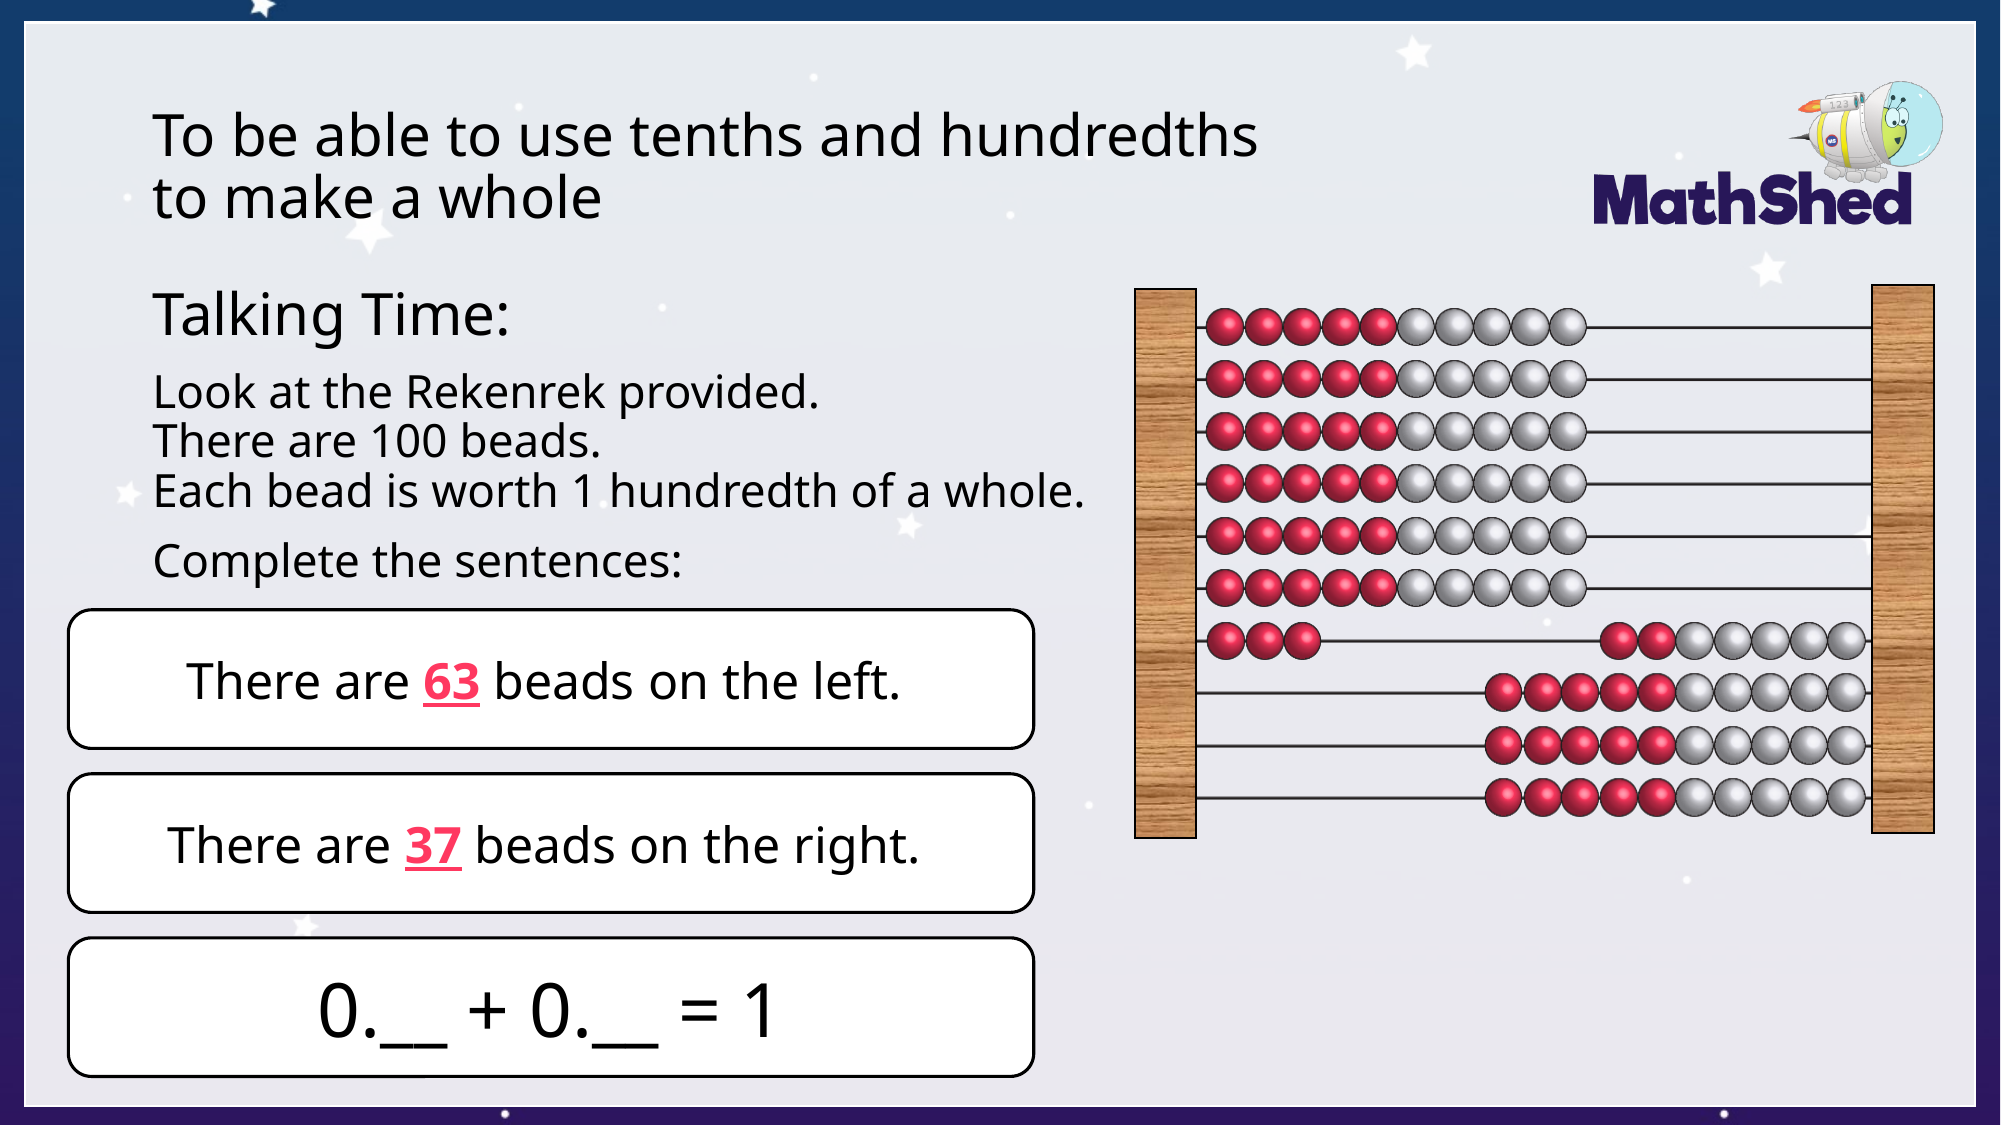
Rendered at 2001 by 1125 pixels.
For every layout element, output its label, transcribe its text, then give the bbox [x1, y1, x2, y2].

title To be able to use tenths and hundredths to make a whole [137, 59, 1578, 278]
text_box There are 37 beads on the right. [67, 772, 1035, 914]
picture [0, 0, 2001, 1125]
text_box There are 63 beads on the left. [67, 608, 1035, 750]
list Talking Time: Look at the Rekenrek provided. There are 100 beads. Each bead is worth 1 hundredth of a whole. Complete the sentences: [137, 277, 1103, 992]
text_box 0.__ + 0.__ = 1 [67, 936, 1035, 1078]
